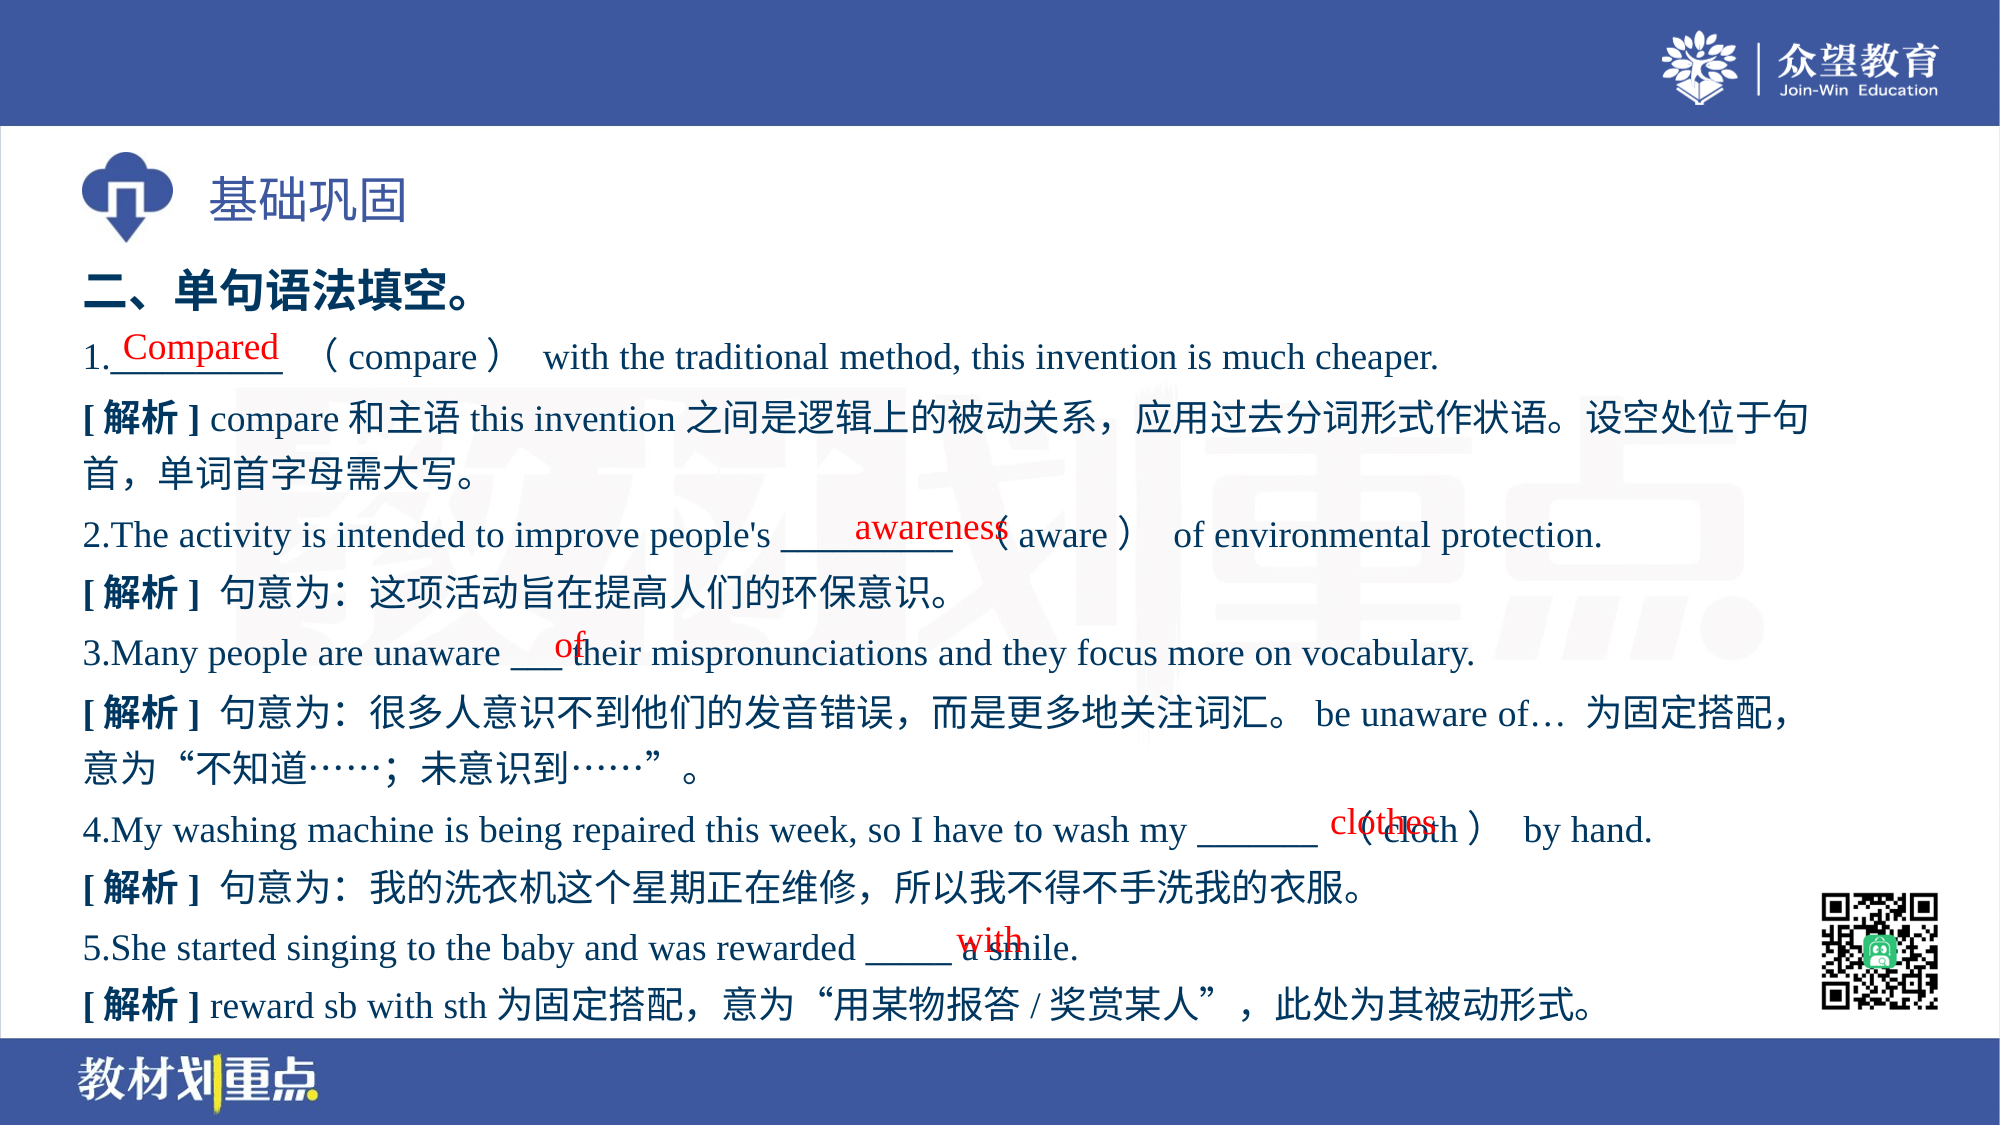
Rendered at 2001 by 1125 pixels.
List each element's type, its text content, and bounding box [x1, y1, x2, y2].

text_box 1.__________ （compare） with the traditional method, this invention is much cheaper. [82, 320, 1817, 373]
text_box clothes [1316, 785, 1451, 838]
text_box [解析] 句意为：这项活动旨在提高人们的环保意识。 [82, 557, 1817, 609]
text_box 5.She started singing to the baby and was rewarded _____ a smile. [82, 911, 1817, 963]
text_box Compared [109, 310, 293, 363]
text_box 4.My washing machine is being repaired this week, so I have to wash my _______ （cloth） by hand. [82, 793, 1817, 846]
picture [0, 0, 2000, 1125]
text_box awareness [841, 490, 1023, 543]
text_box 2.The activity is intended to improve people's __________ （aware） of environmental protection. [82, 498, 1817, 551]
text_box of [540, 608, 600, 661]
text_box [解析] 句意为：我的洗衣机这个星期正在维修，所以我不得不手洗我的衣服。 [82, 852, 1817, 904]
text_box 3.Many people are unaware ___ their mispronunciations and they focus more on vocabulary. [82, 616, 1817, 668]
text_box [解析] reward sb with sth为固定搭配，意为“用某物报答/奖赏某人”，此处为其被动形式。 [82, 970, 1817, 1022]
text_box [解析] 句意为：很多人意识不到他们的发音错误，而是更多地关注词汇。be unaware of… 为固定搭配， 意为“不知道……；未意识到……”。 [82, 673, 1817, 786]
text_box [解析] compare和主语this invention之间是逻辑上的被动关系，应用过去分词形式作状语。设空处位于句 首，单词首字母需大写。 [82, 378, 1817, 491]
text_box 二、单句语法填空。 [82, 247, 1817, 313]
text_box with [942, 903, 1037, 956]
